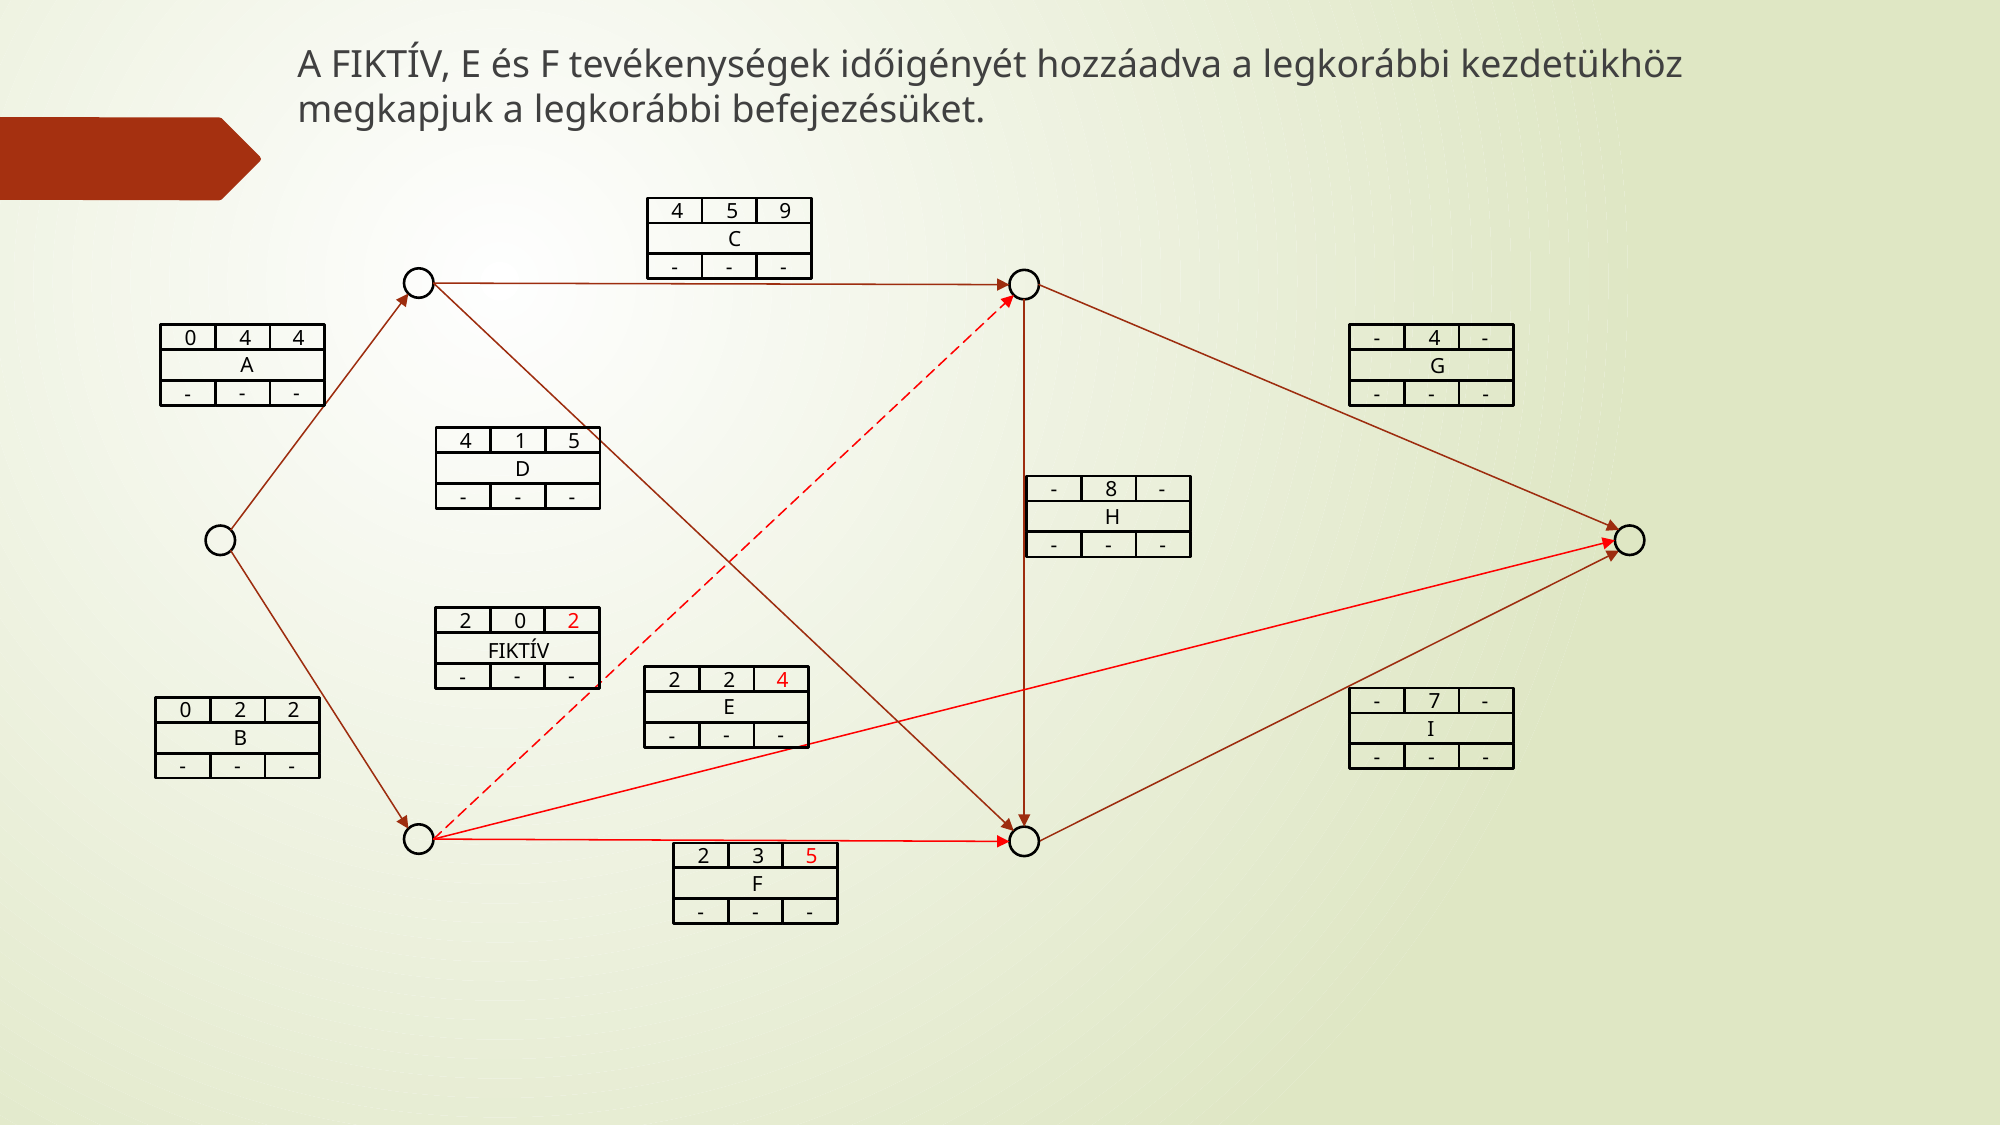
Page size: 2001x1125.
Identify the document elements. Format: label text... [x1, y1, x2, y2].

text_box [1026, 468, 1191, 566]
text_box A FIKTÍV, E és F tevékenységek időigényét hozzáadva a legkorábbi kezdetükhöz megkapjuk a legkorábbi befejezésüket. [282, 32, 1745, 209]
text_box [402, 823, 432, 856]
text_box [230, 550, 409, 829]
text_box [644, 658, 809, 756]
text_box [1038, 284, 1620, 530]
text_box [673, 834, 838, 932]
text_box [435, 599, 600, 697]
text_box [1613, 524, 1646, 557]
text_box [1010, 848, 1038, 858]
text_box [1349, 316, 1514, 414]
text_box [155, 689, 320, 787]
text_box [1008, 268, 1041, 301]
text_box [433, 282, 1015, 832]
text_box [204, 524, 237, 557]
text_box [435, 419, 601, 517]
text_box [1349, 679, 1514, 777]
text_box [647, 189, 812, 287]
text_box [230, 293, 409, 530]
text_box [402, 266, 435, 300]
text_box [1018, 539, 1616, 840]
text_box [160, 316, 325, 414]
